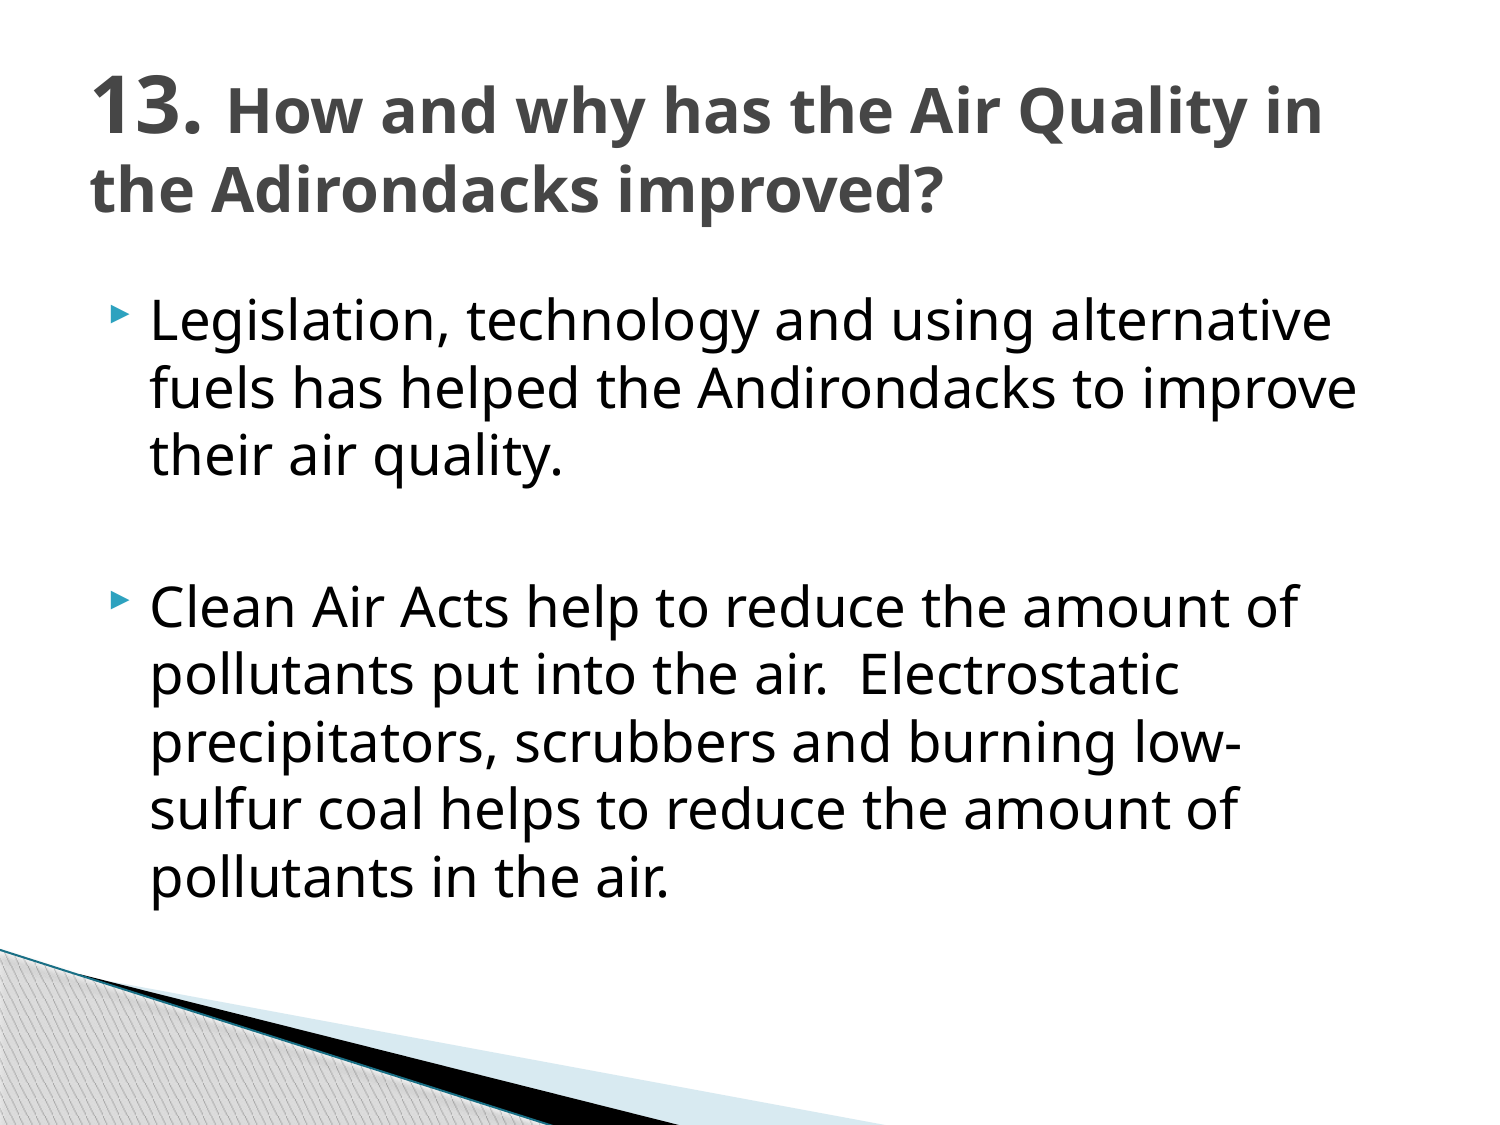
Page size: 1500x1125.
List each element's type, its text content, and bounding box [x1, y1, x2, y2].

list Legislation, technology and using alternative fuels has helped the Andirondacks to improve their air quality. Clean Air Acts help to reduce the amount of pollutants put into the air. Electrostatic precipitators, scrubbers and burning low- sulfur coal helps to reduce the amount of pollutants in the air. [75, 276, 1425, 986]
title 13. How and why has the Air Quality in the Adirondacks improved? [75, 45, 1425, 233]
